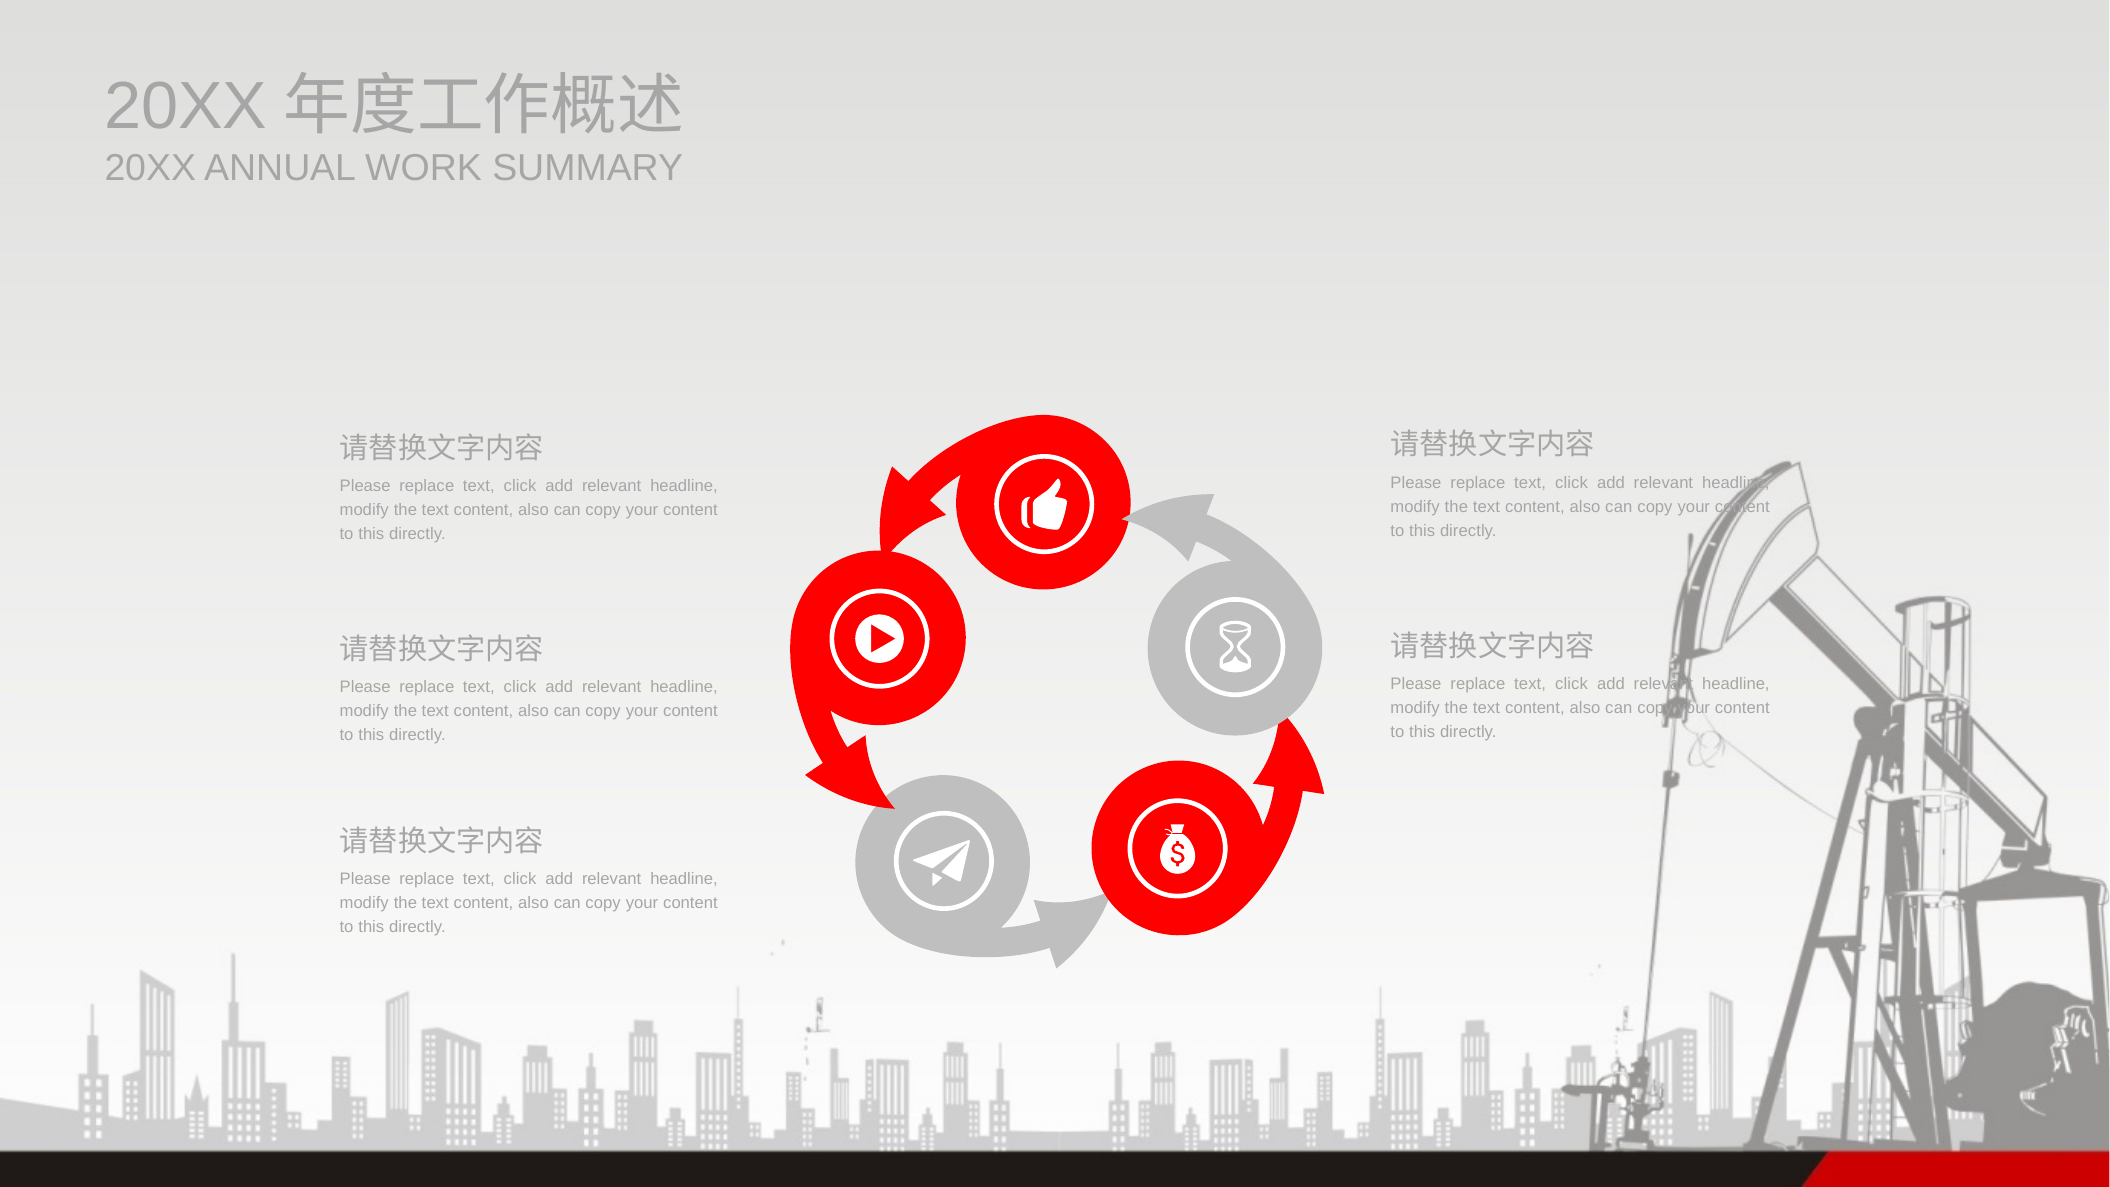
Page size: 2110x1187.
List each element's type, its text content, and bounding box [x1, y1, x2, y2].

text_box Please replace text, click add relevant headline, modify the text content, also can copy your content to this directly. [339, 863, 719, 936]
text_box Please replace text, click add relevant headline, modify the text content, also can copy your content to this directly. [1390, 467, 1771, 540]
text_box 请替换文字内容 [339, 814, 674, 857]
text_box 请替换文字内容 [339, 422, 674, 464]
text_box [847, 766, 1113, 969]
text_box Please replace text, click add relevant headline, modify the text content, also can copy your content to this directly. [339, 672, 719, 745]
text_box 20XX ANNUAL WORK SUMMARY [104, 142, 692, 188]
text_box Please replace text, click add relevant headline, modify the text content, also can copy your content to this directly. [339, 470, 719, 543]
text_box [876, 413, 1141, 600]
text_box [1082, 709, 1325, 940]
text_box Please replace text, click add relevant headline, modify the text content, also can copy your content to this directly. [1390, 668, 1771, 741]
text_box 请替换文字内容 [1390, 620, 1726, 662]
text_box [1121, 493, 1326, 748]
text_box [783, 538, 979, 809]
text_box 请替换文字内容 [1390, 418, 1726, 461]
picture [0, 0, 2110, 1187]
text_box 请替换文字内容 [339, 623, 674, 666]
text_box 20XX年度工作概述 [104, 61, 692, 142]
